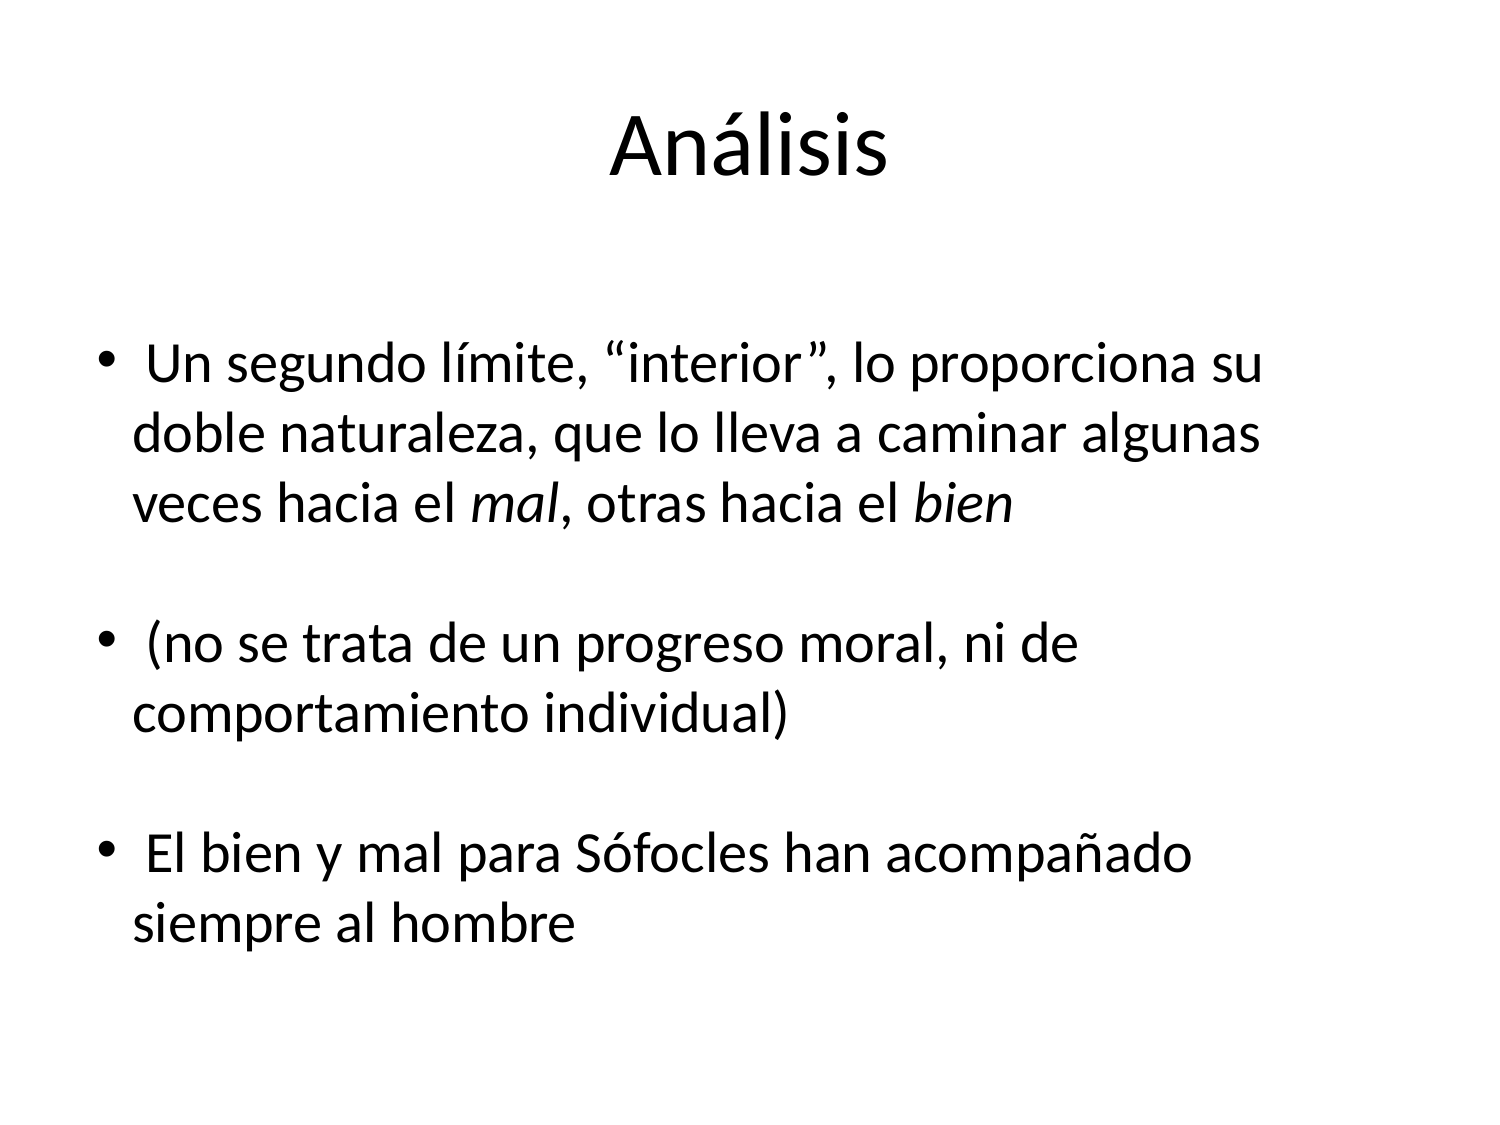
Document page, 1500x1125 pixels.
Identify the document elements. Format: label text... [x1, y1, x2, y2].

title Análisis [74, 44, 1426, 233]
text_box Un segundo límite, “interior”, lo proporciona su doble naturaleza, que lo lleva a caminar algunas veces hacia el mal, otras hacia el bien (no se trata de un progreso moral, ni de comportamiento individual) El bien y mal para Sófocles han acompañado siempre al hombre [81, 316, 1360, 961]
